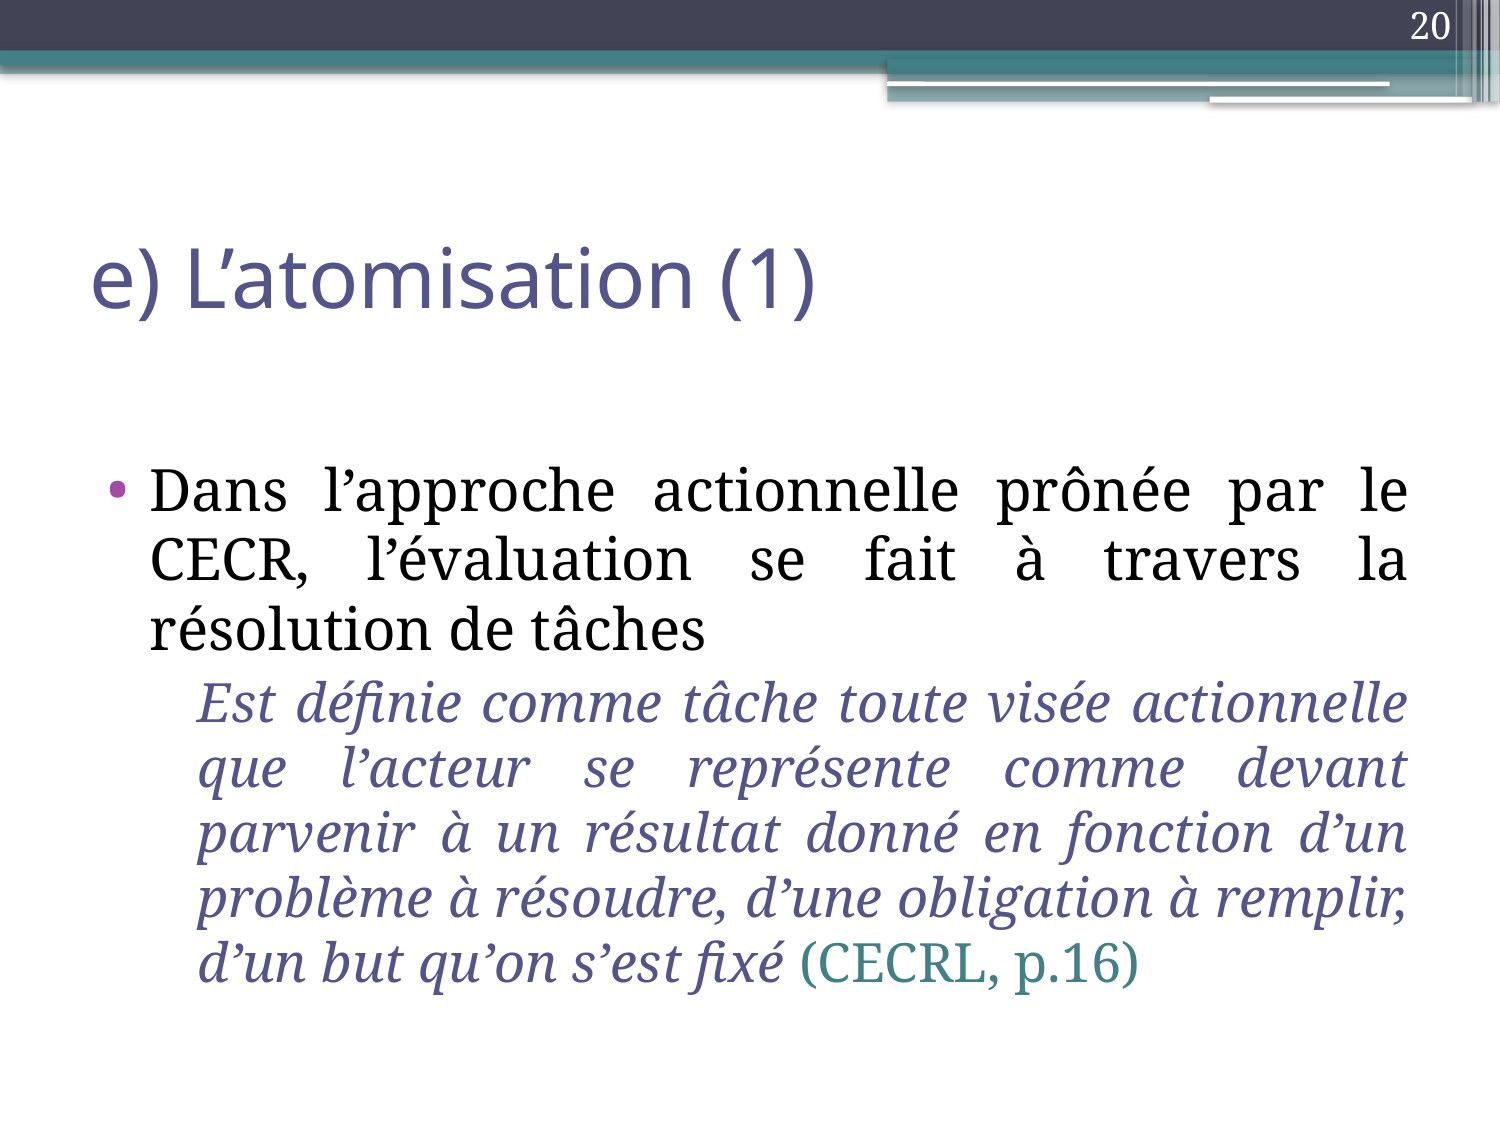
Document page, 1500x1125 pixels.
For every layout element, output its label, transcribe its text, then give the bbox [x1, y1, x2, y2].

title e) L’atomisation (1) [75, 187, 1425, 363]
slide_number 20 [1341, 0, 1466, 61]
list Dans l’approche actionnelle prônée par le CECR, l’évaluation se fait à travers la résolution de tâches Est définie comme tâche toute visée actionnelle que l’acteur se représente comme devant parvenir à un résultat donné en fonction d’un problème à résoudre, d’une obligation à remplir, d’un but qu’on s’est fixé (CECRL, p.16) [75, 368, 1425, 1079]
